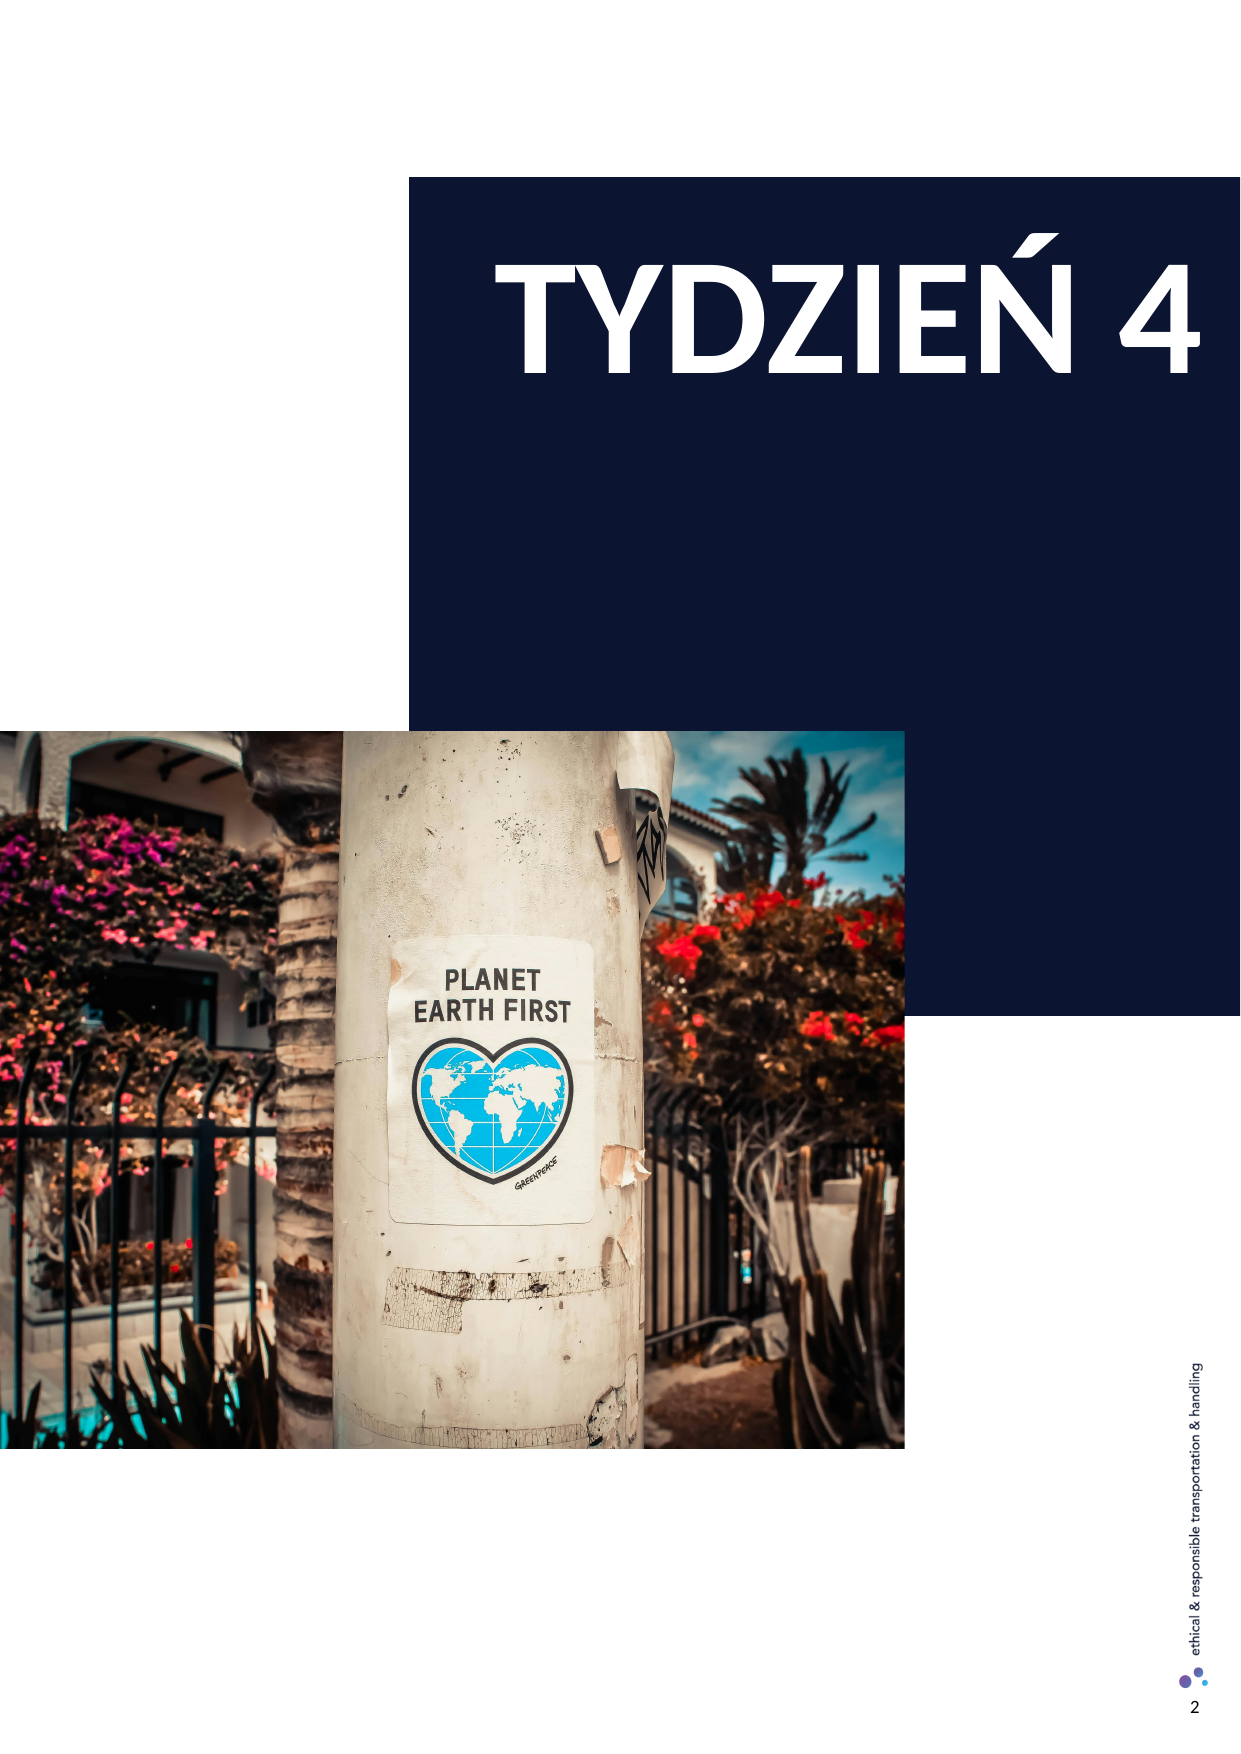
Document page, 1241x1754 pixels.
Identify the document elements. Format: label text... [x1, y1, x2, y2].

list TYDZIEŃ 4 [479, 221, 1241, 732]
picture [0, 731, 905, 1449]
slide_number 2 [1153, 1676, 1215, 1736]
picture [1179, 1357, 1217, 1680]
